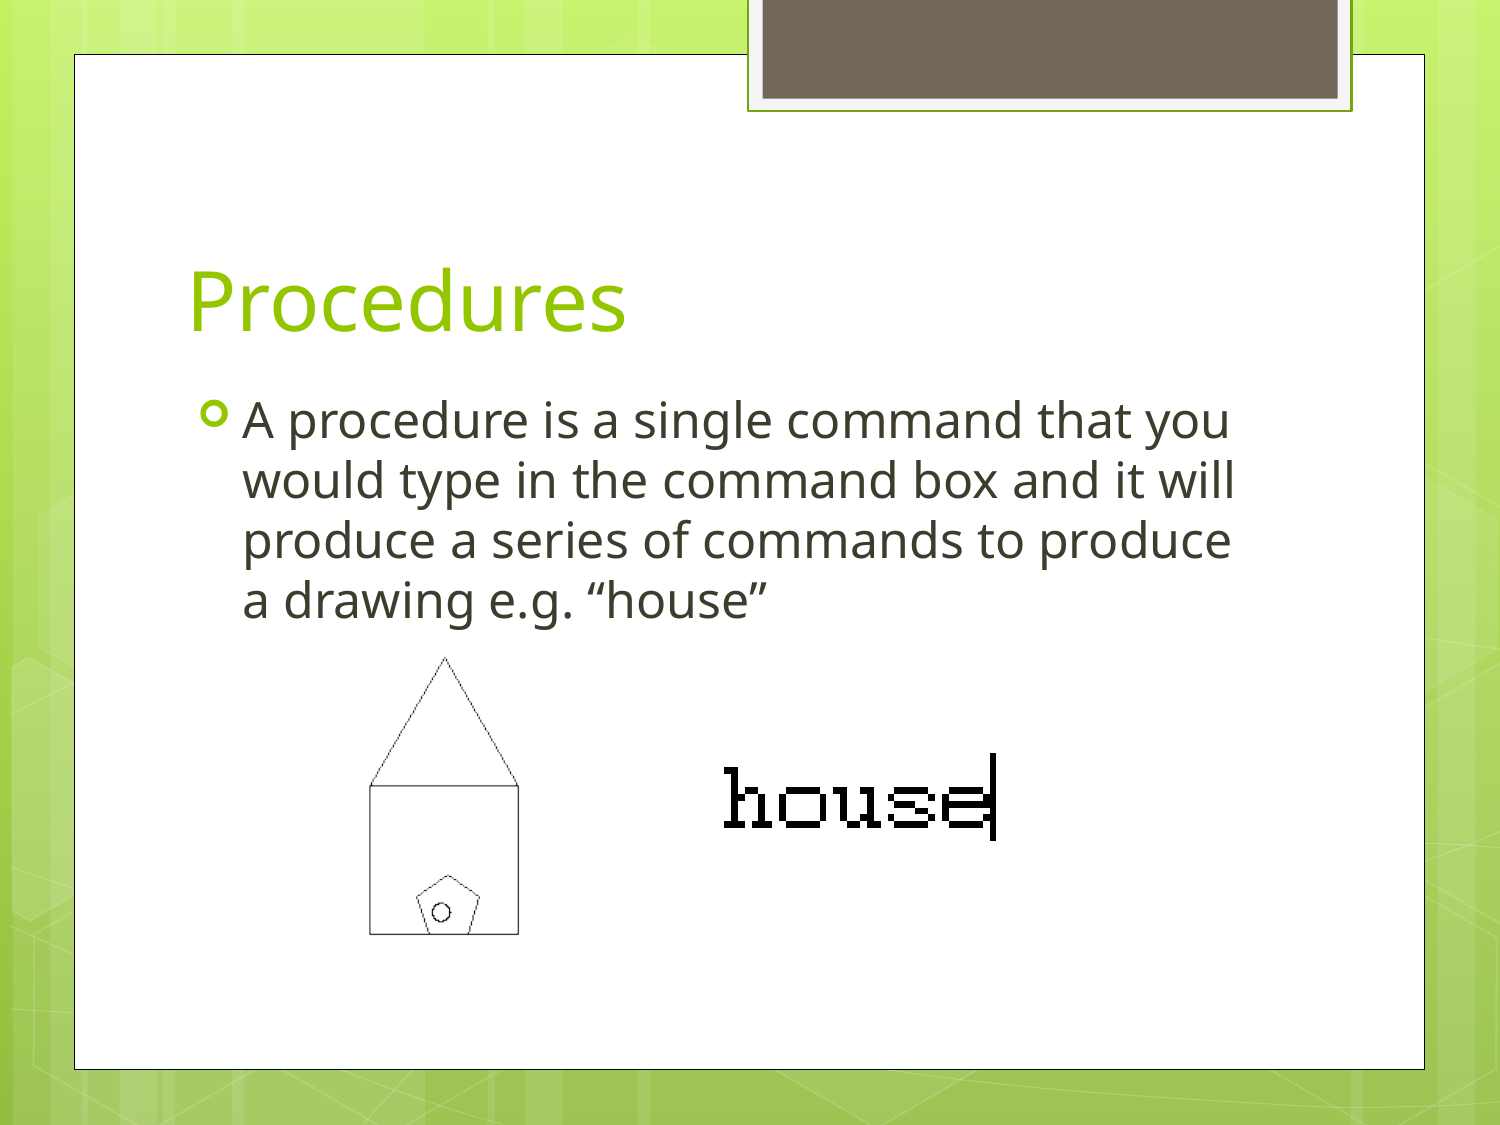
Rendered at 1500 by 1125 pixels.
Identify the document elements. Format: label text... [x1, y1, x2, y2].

picture [300, 623, 578, 996]
picture [714, 751, 1034, 868]
title Procedures [171, 168, 1324, 357]
list A procedure is a single command that you would type in the command box and it will produce a series of commands to produce a drawing e.g. “house” [171, 381, 1283, 957]
